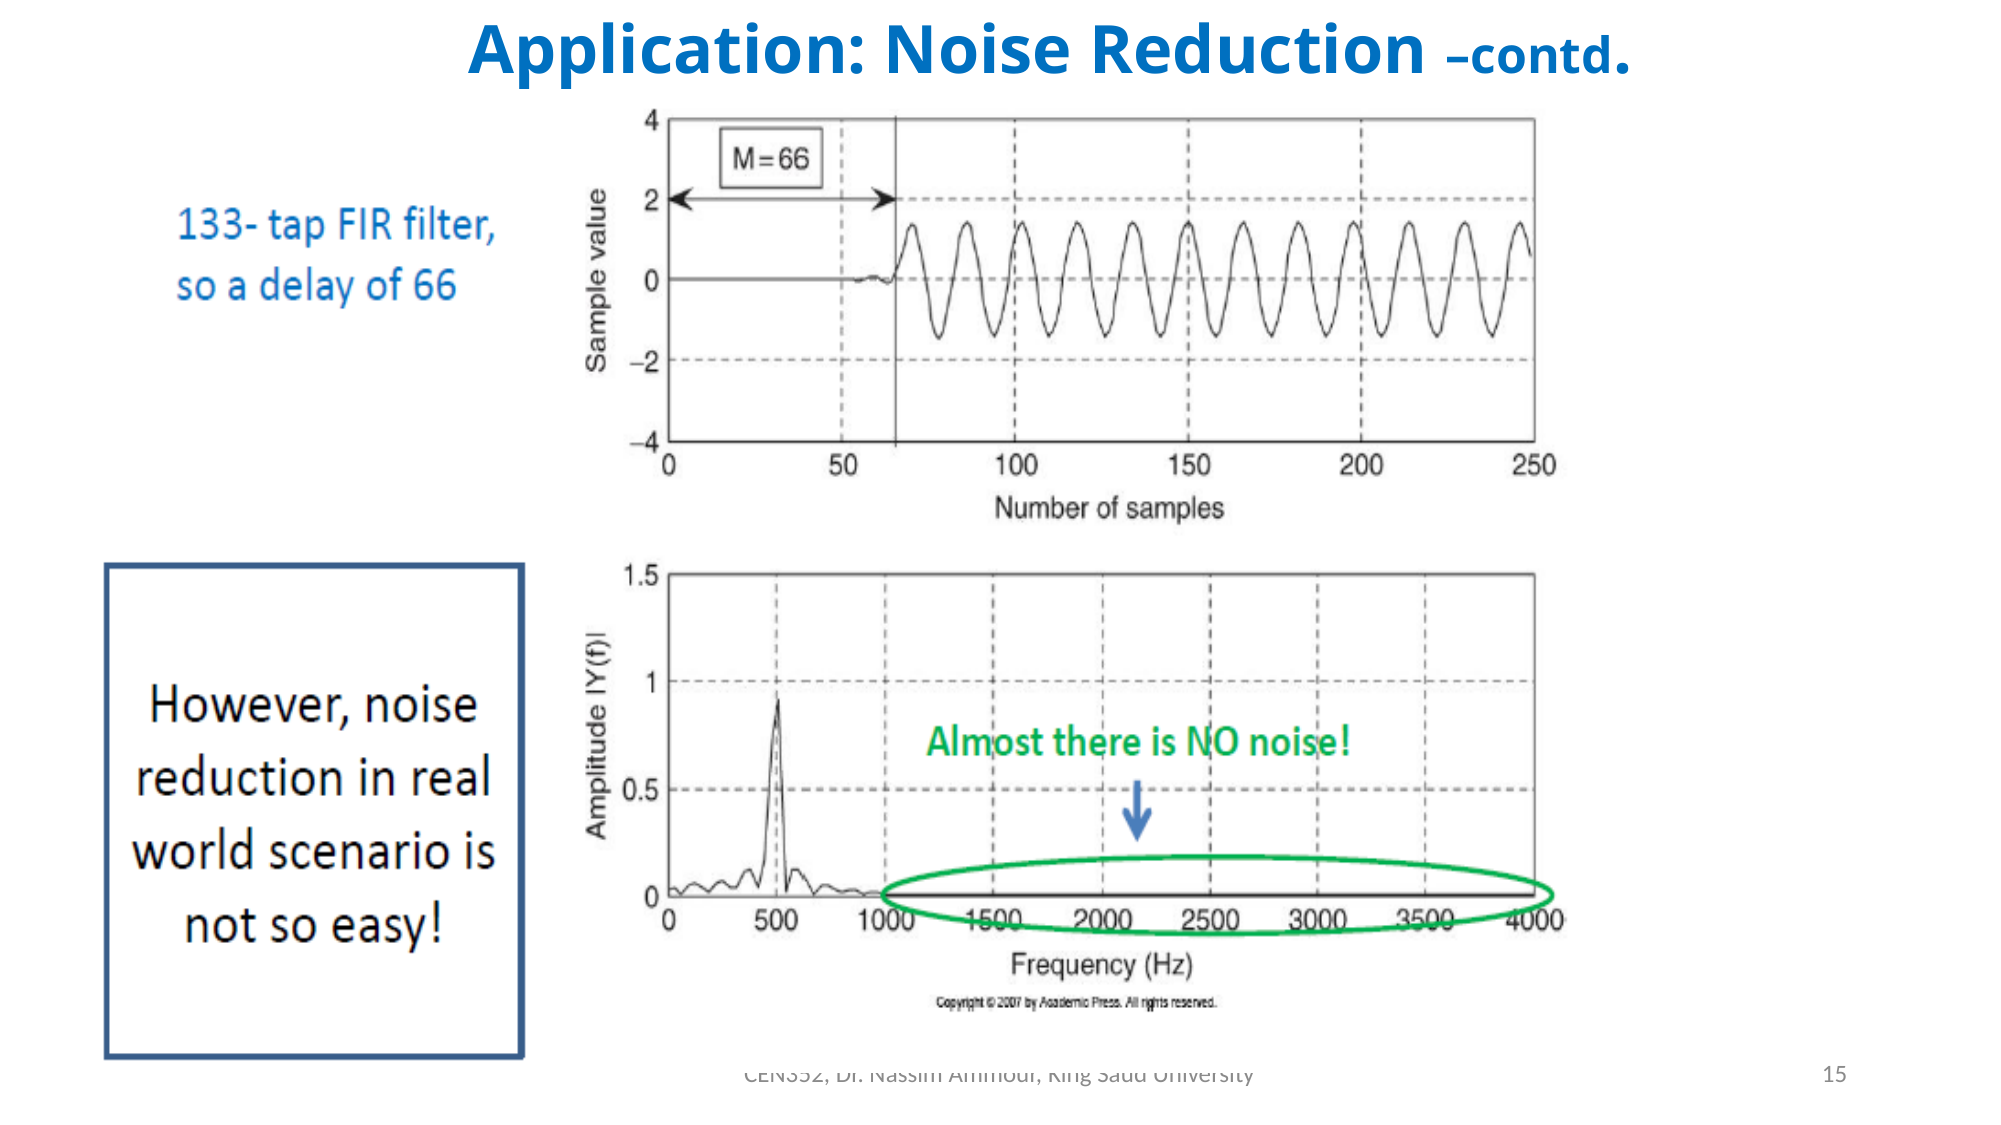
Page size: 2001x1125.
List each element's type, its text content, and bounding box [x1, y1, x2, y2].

picture [96, 95, 1571, 1073]
footer CEN352, Dr. Nassim Ammour, King Saud University [662, 1073, 1338, 1103]
text_box Application: Noise Reduction –contd. [453, 0, 1648, 95]
slide_number 15 [1412, 1042, 1863, 1103]
